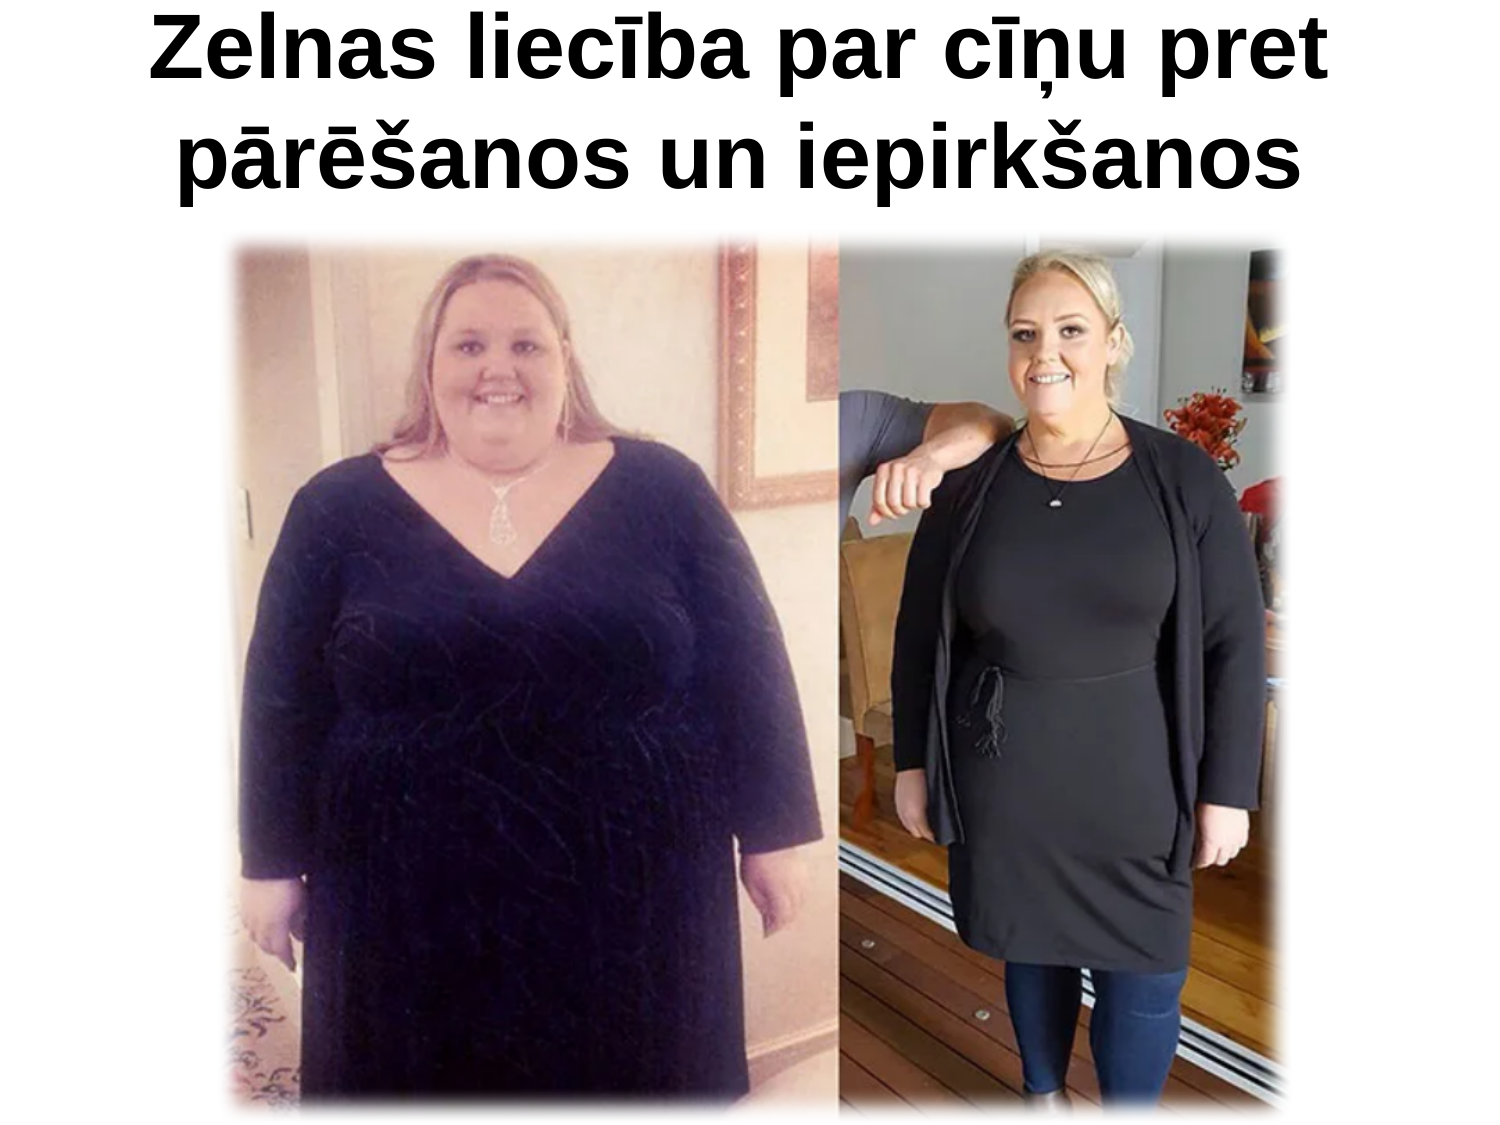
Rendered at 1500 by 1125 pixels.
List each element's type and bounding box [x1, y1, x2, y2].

picture [218, 228, 1294, 1125]
text_box [25, 0, 1432, 610]
